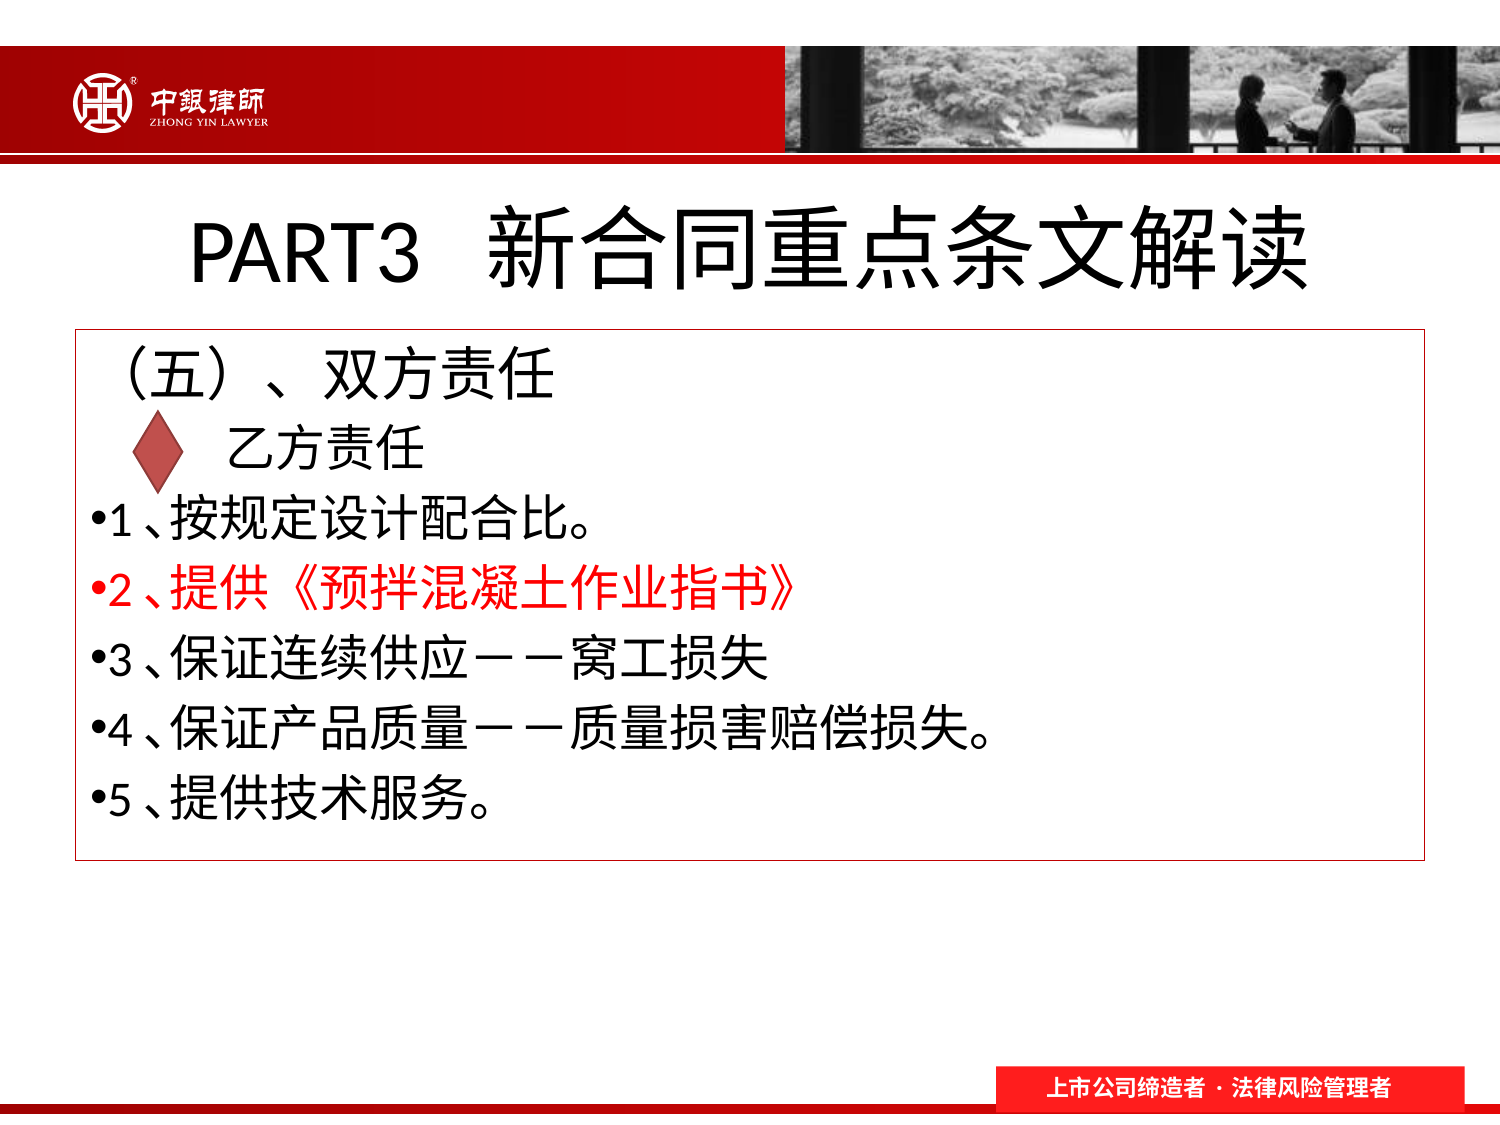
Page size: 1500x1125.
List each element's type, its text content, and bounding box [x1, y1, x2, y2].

picture [73, 73, 268, 133]
title PART3 新合同重点条文解读 [45, 182, 1455, 311]
list （五）、双方责任 乙方责任 1､按规定设计配合比。 2､提供《预拌混凝土作业指书》 3､保证连续供应－－窝工损失 4､保证产品质量－－质量损害赔偿损失。 5､提供技术服务。 [75, 329, 1425, 861]
text_box [132, 409, 184, 495]
